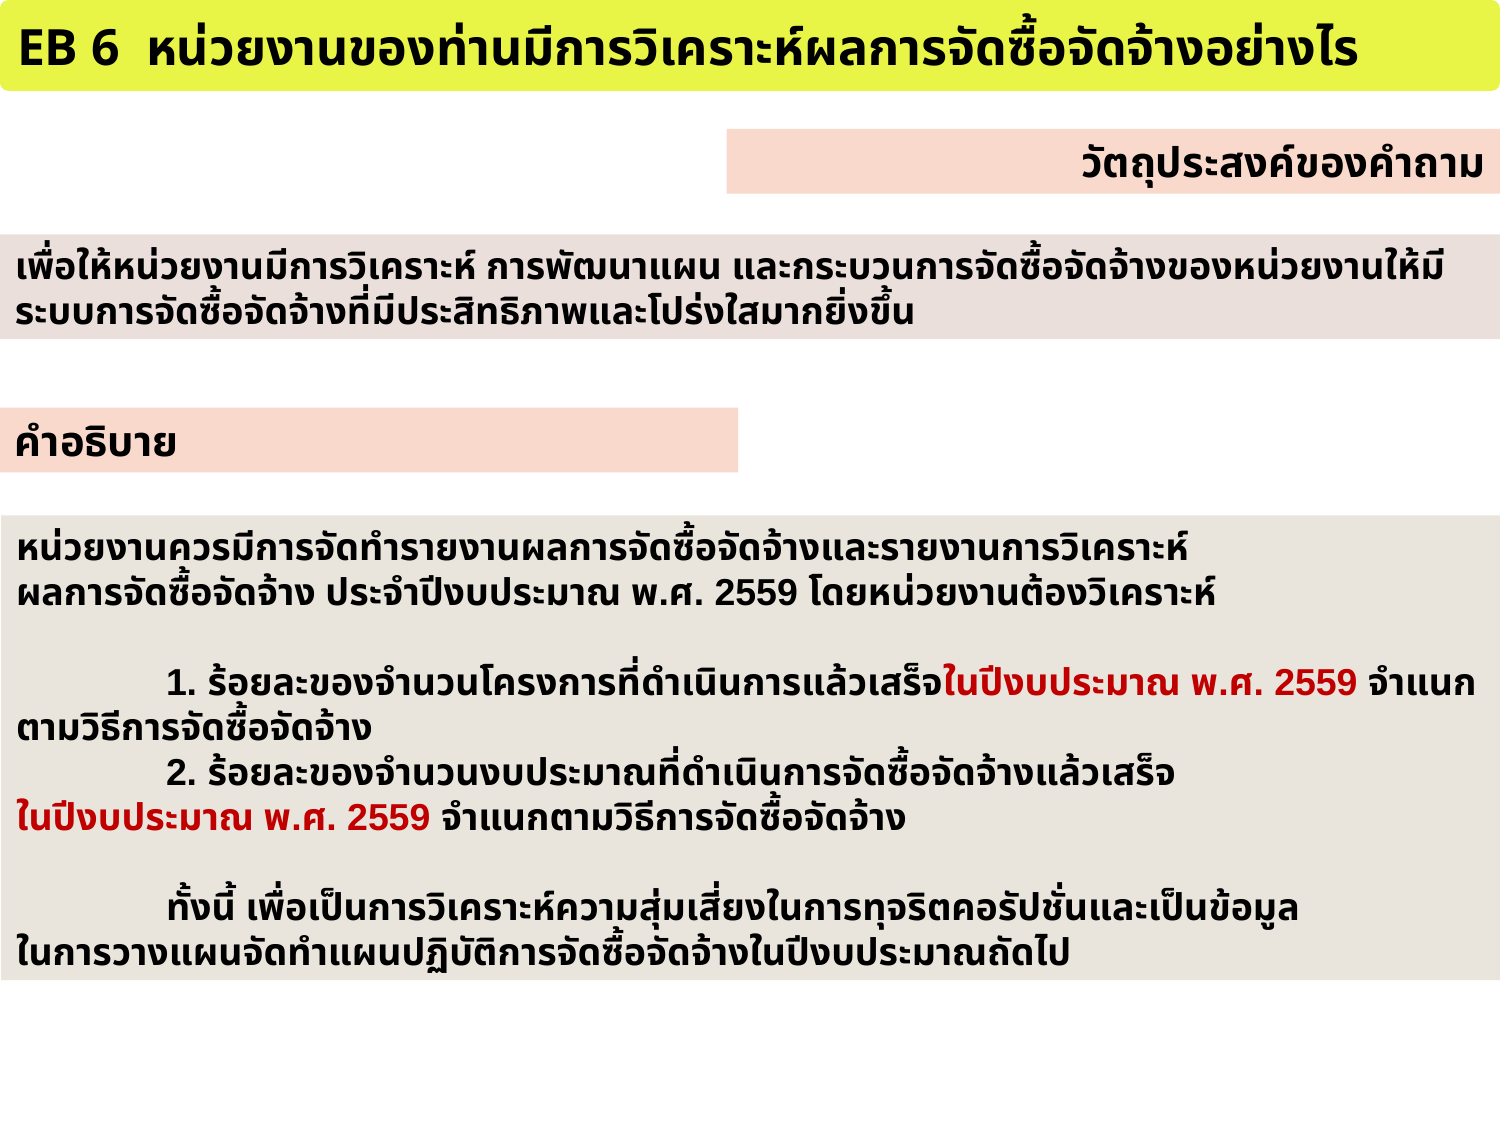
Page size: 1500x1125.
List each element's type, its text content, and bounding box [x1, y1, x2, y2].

text_box คำอธิบาย [0, 407, 739, 473]
text_box วัตถุประสงค์ของคำถาม [726, 128, 1500, 194]
text_box EB 6 หน่วยงานของท่านมีการวิเคราะห์ผลการจัดซื้อจัดจ้างอย่างไร [0, 0, 1500, 91]
text_box เพื่อให้หน่วยงานมีการวิเคราะห์ การพัฒนาแผน และกระบวนการจัดซื้อจัดจ้างของหน่วยงานให้มีระบบการจัดซื้อจัดจ้างที่มีประสิทธิภาพและโปร่งใสมากยิ่งขึ้น [0, 234, 1500, 340]
text_box หน่วยงานควรมีการจัดทำรายงานผลการจัดซื้อจัดจ้างและรายงานการวิเคราะห์ ผลการจัดซื้อจัดจ้าง ประจำปีงบประมาณ พ.ศ. 2559 โดยหน่วยงานต้องวิเคราะห์ 1. ร้อยละของจำนวนโครงการที่ดำเนินการแล้วเสร็จในปีงบประมาณ พ.ศ. 2559 จำแนกตามวิธีการจัดซื้อจัดจ้าง 2. ร้อยละของจำนวนงบประมาณที่ดำเนินการจัดซื้อจัดจ้างแล้วเสร็จ ในปีงบประมาณ พ.ศ. 2559 จำแนกตามวิธีการจัดซื้อจัดจ้าง ทั้งนี้ เพื่อเป็นการวิเคราะห์ความสุ่มเสี่ยงในการทุจริตคอรัปชั่นและเป็นข้อมูล ในการวางแผนจัดทำแผนปฏิบัติการจัดซื้อจัดจ้างในปีงบประมาณถัดไป [1, 515, 1500, 981]
